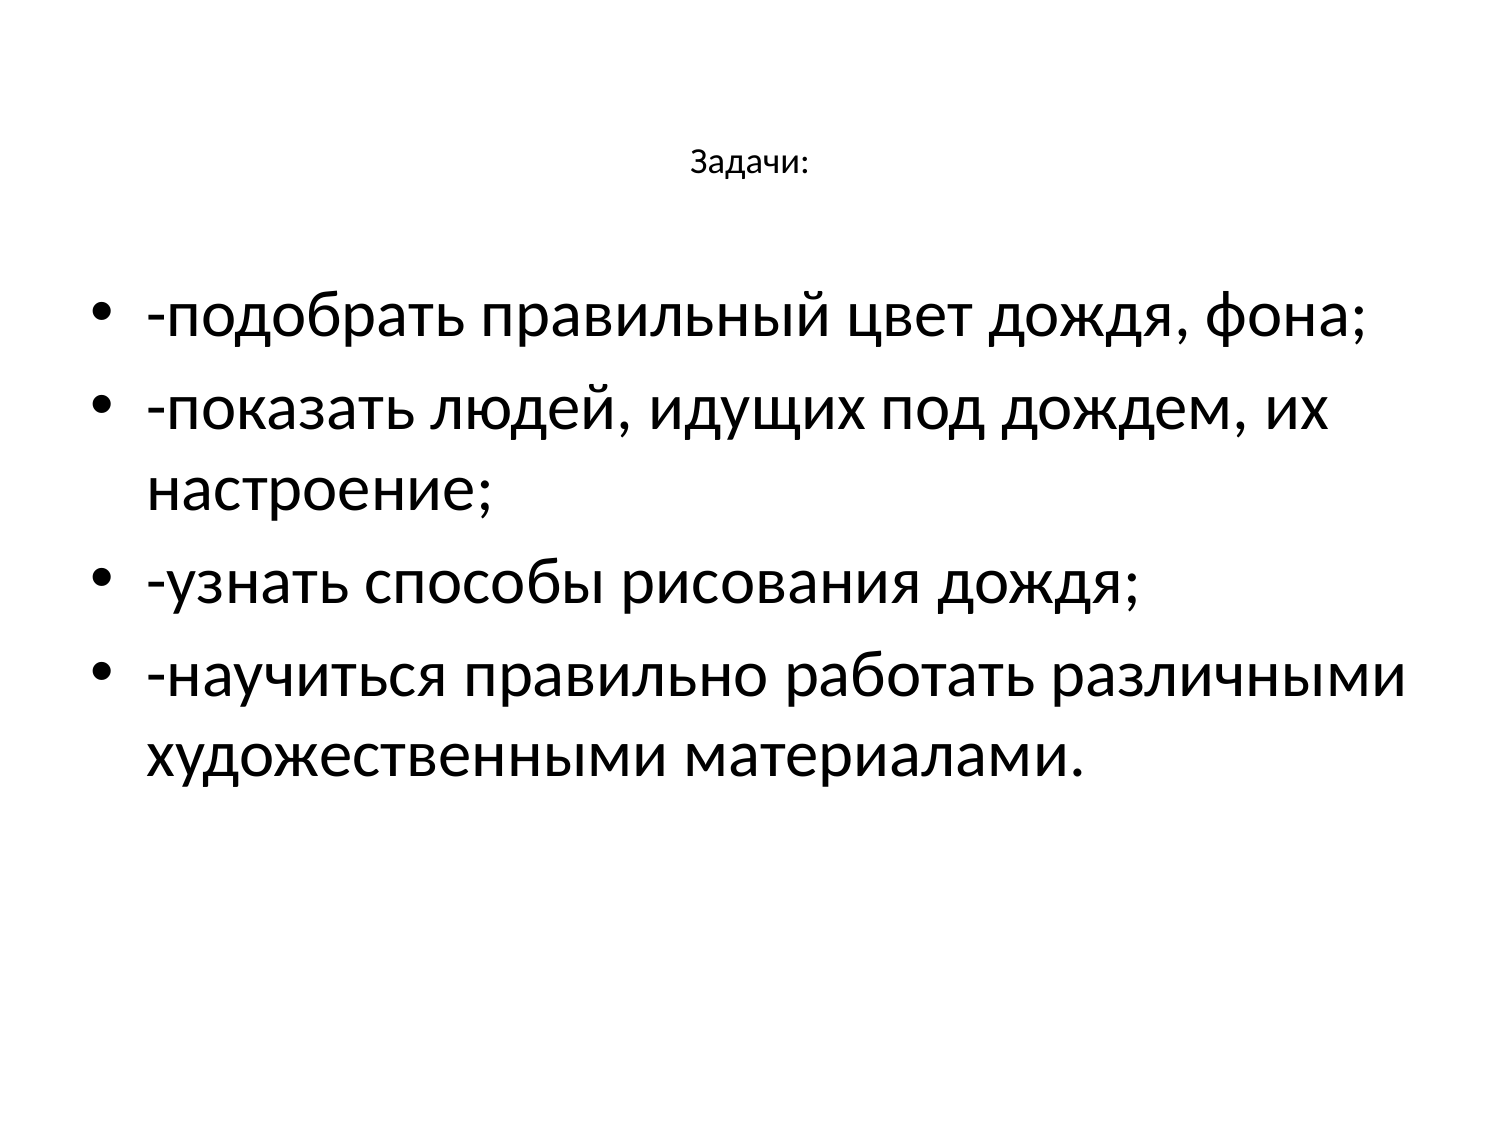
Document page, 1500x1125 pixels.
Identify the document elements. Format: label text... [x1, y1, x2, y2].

title Задачи: [75, 128, 1425, 233]
list -подобрать правильный цвет дождя, фона; -показать людей, идущих под дождем, их настроение; -узнать способы рисования дождя; -научиться правильно работать различными художественными материалами. [75, 262, 1425, 1005]
